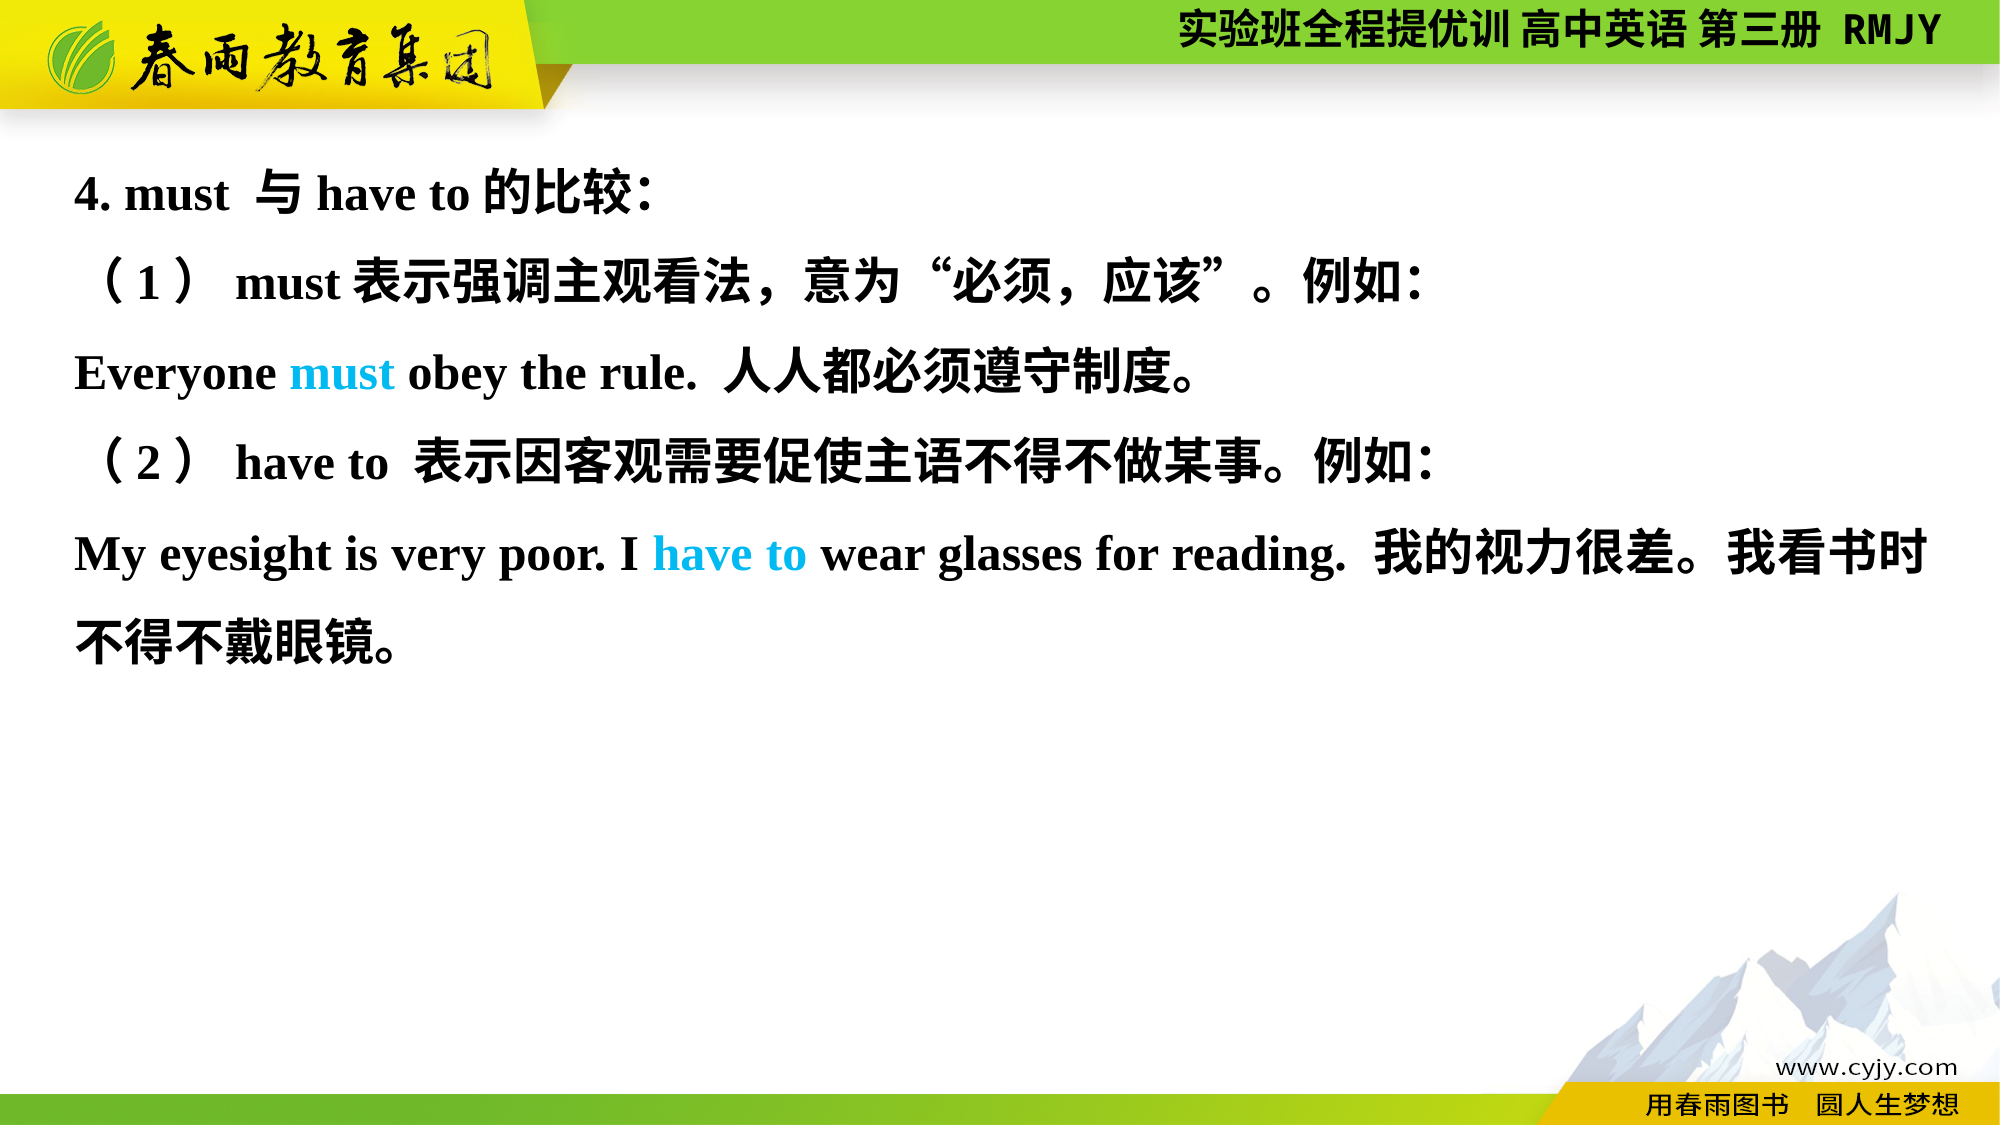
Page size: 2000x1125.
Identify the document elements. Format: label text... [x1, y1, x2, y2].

list 4. must 与have to的比较： （1）must表示强调主观看法，意为“必须，应该”。例如： Everyone must obey the rule. 人人都必须遵守制度。 （2）have to 表示因客观需要促使主语不得不做某事。例如： My eyesight is very poor. I have to wear glasses for reading. 我的视力很差。我看书时不得不戴眼镜。 [59, 122, 1944, 672]
picture [0, 0, 2000, 1125]
